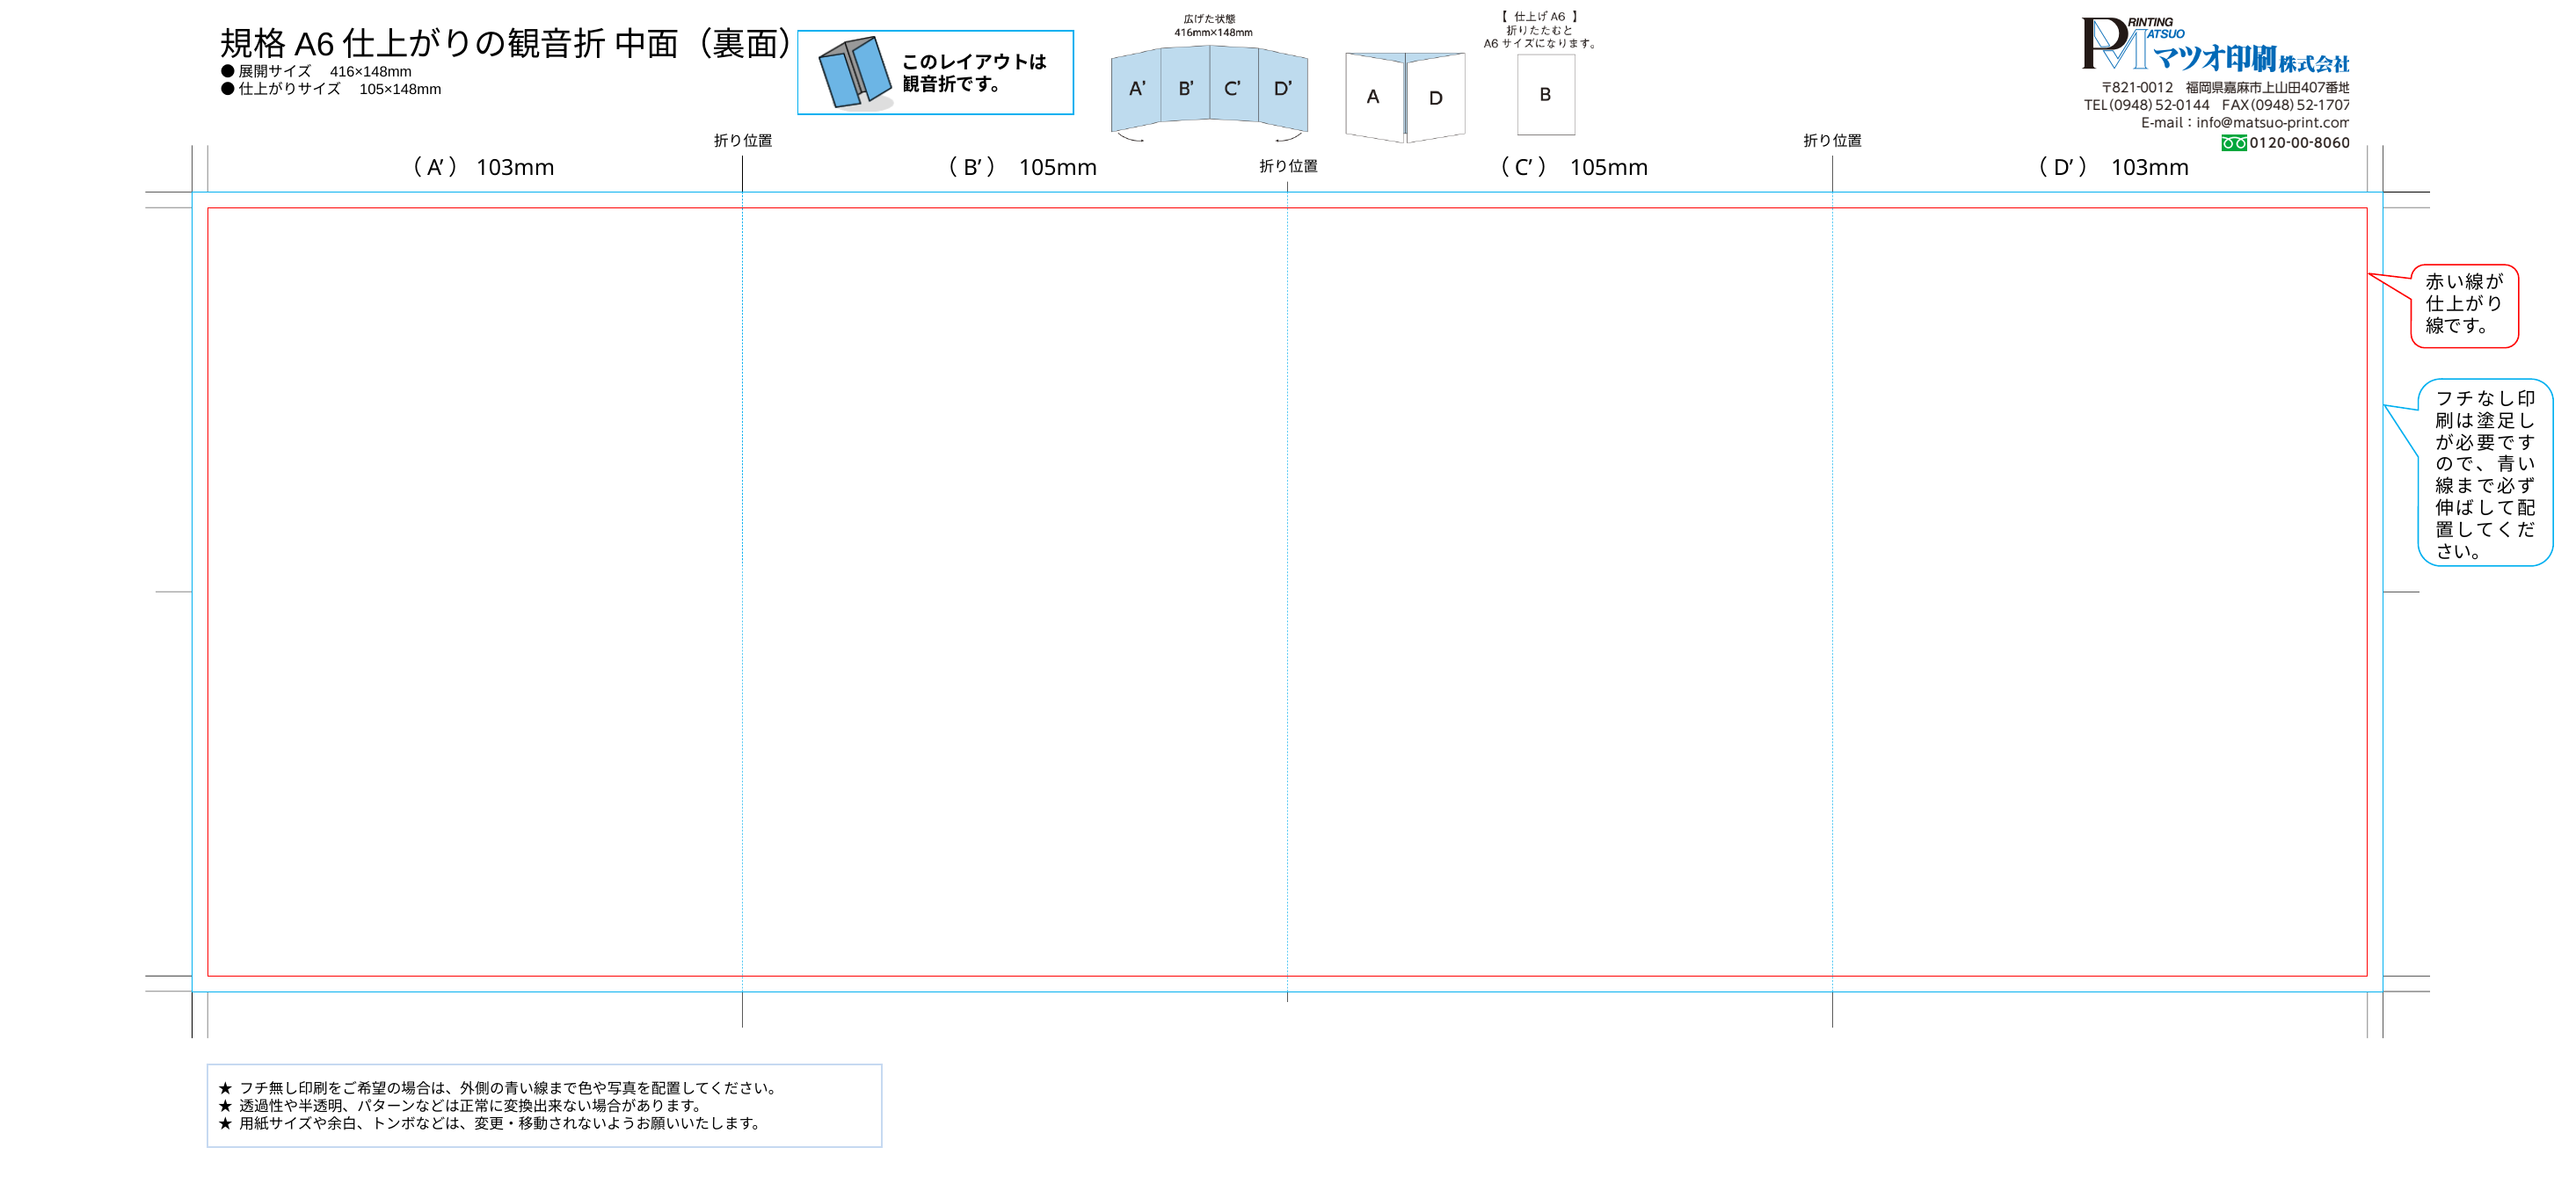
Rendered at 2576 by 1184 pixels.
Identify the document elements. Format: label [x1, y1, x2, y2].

picture [813, 34, 904, 112]
picture [1111, 11, 1594, 143]
